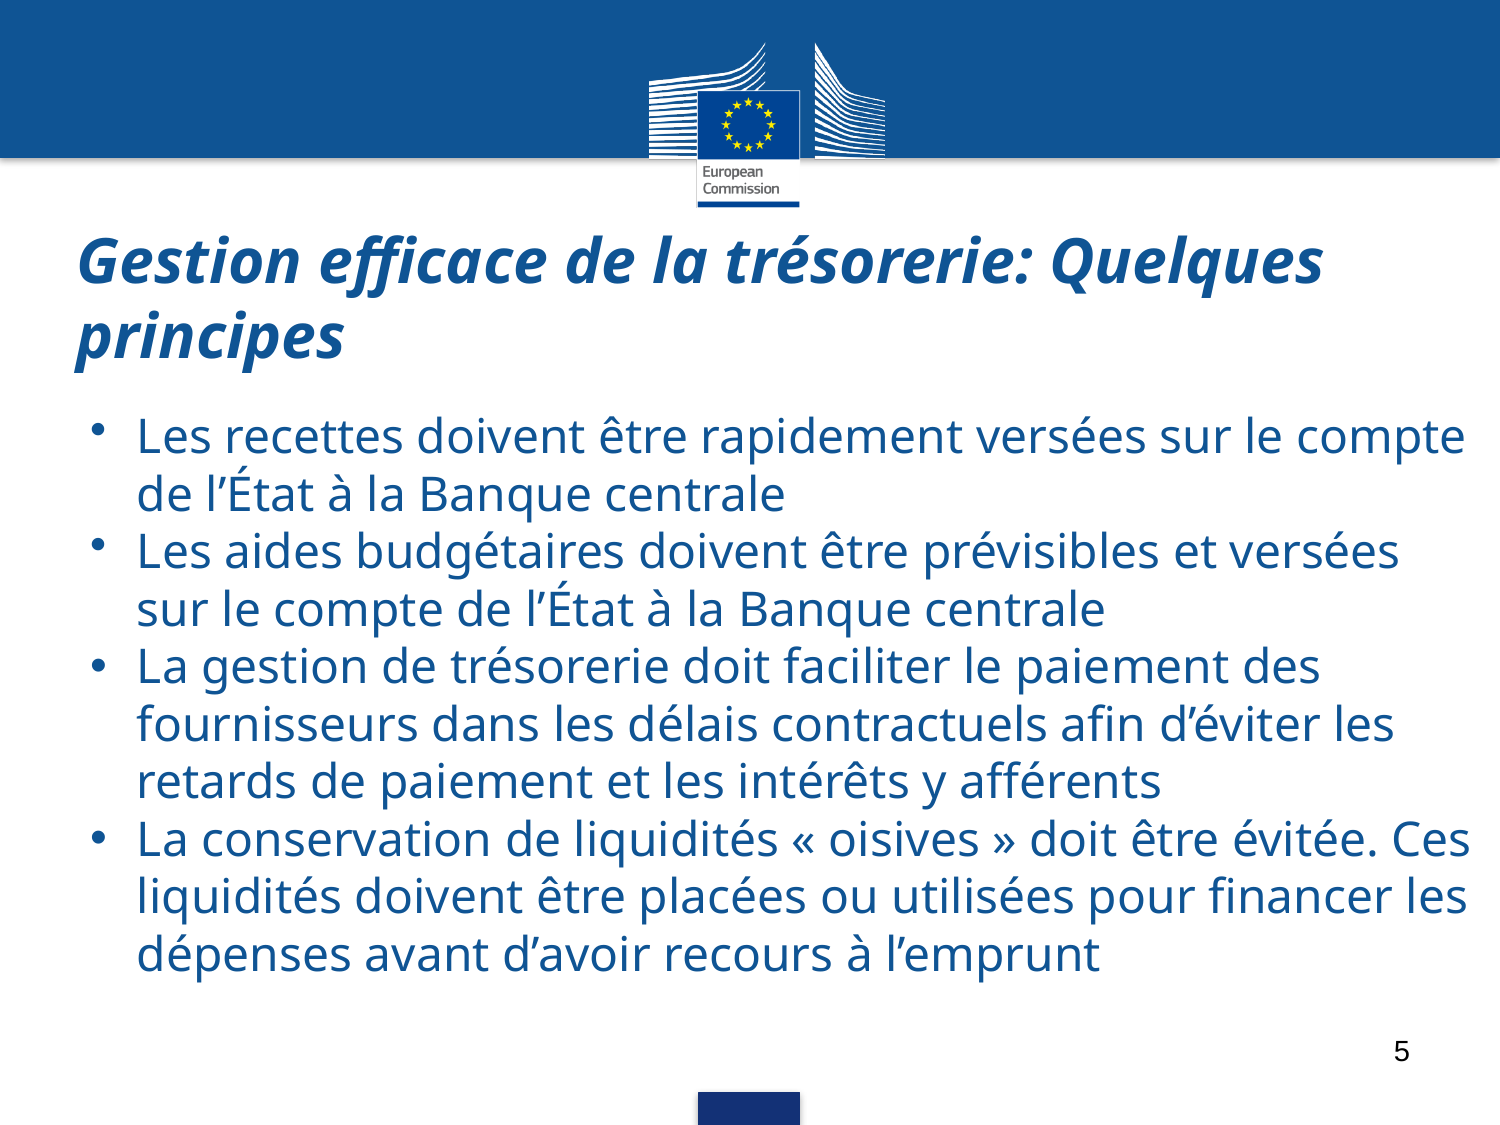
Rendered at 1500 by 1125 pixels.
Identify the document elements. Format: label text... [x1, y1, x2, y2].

title Gestion efficace de la trésorerie: Quelques principes [2, 231, 1445, 361]
slide_number 5 [1074, 1024, 1426, 1103]
picture [649, 42, 885, 208]
list Les recettes doivent être rapidement versées sur le compte de l’État à la Banque centrale Les aides budgétaires doivent être prévisibles et versées sur le compte de l’État à la Banque centrale La gestion de trésorerie doit faciliter le paiement des fournisseurs dans les délais contractuels afin d’éviter les retards de paiement et les intérêts y afférents La conservation de liquidités « oisives » doit être évitée. Ces liquidités doivent être placées ou utilisées pour financer les dépenses avant d’avoir recours à l’emprunt [0, 398, 1500, 1019]
